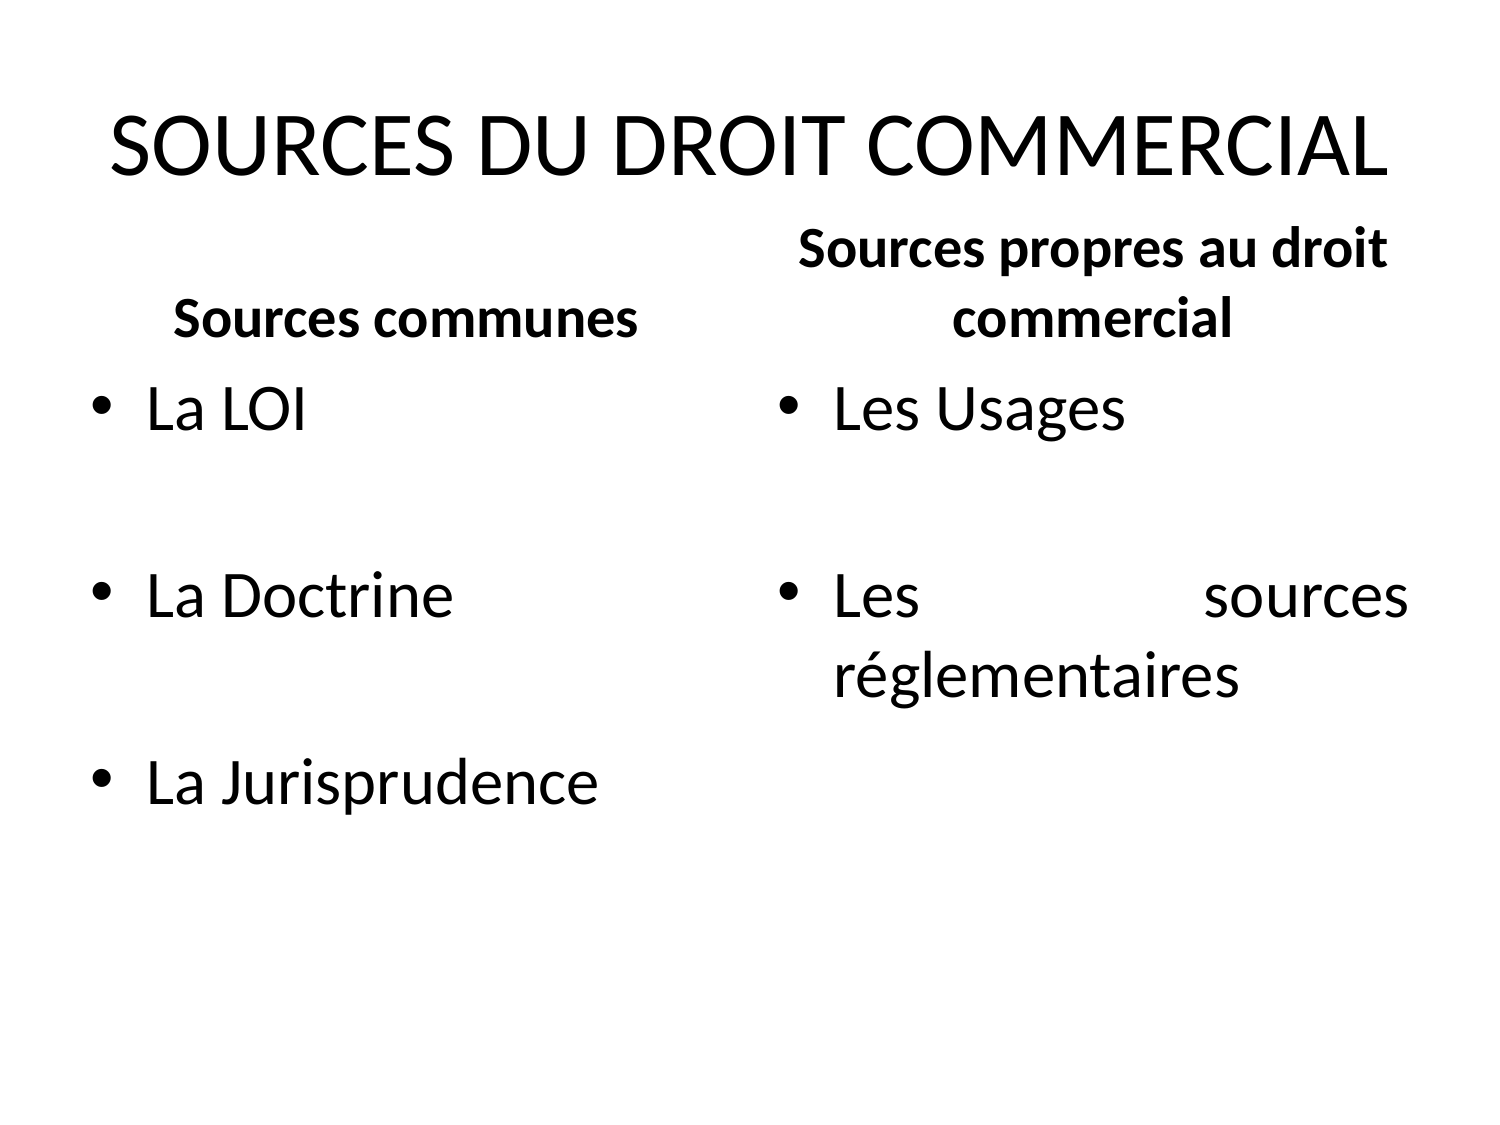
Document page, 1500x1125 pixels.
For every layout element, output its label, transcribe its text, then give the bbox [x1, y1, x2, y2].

title SOURCES DU DROIT COMMERCIAL [75, 45, 1425, 233]
list La LOI La Doctrine La Jurisprudence [75, 356, 738, 1005]
list Les Usages Les sources réglementaires [761, 356, 1425, 1005]
list Sources communes [75, 251, 738, 356]
list Sources propres au droit commercial [761, 251, 1425, 356]
